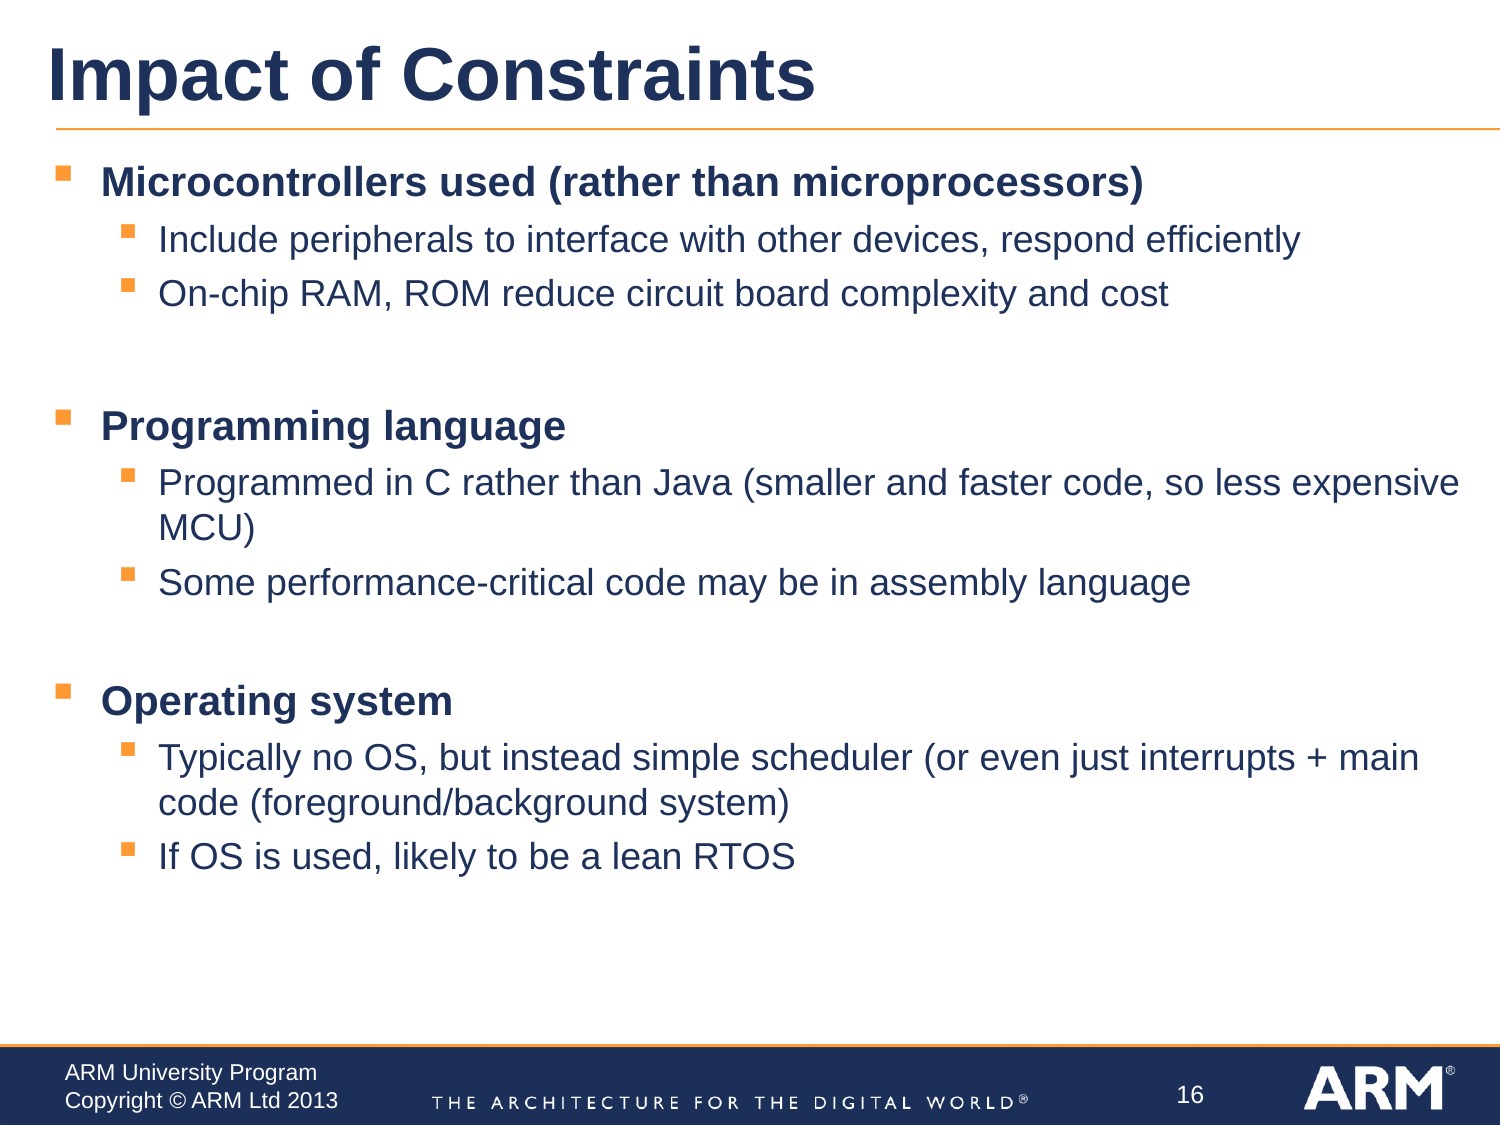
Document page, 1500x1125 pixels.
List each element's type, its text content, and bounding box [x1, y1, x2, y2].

picture [0, 1048, 1500, 1125]
list Microcontrollers used (rather than microprocessors) Include peripherals to interface with other devices, respond efficiently On-chip RAM, ROM reduce circuit board complexity and cost Programming language Programmed in C rather than Java (smaller and faster code, so less expensive MCU) Some performance-critical code may be in assembly language Operating system Typically no OS, but instead simple scheduler (or even just interrupts + main code (foreground/background system) If OS is used, likely to be a lean RTOS [38, 148, 1500, 1039]
title Impact of Constraints [34, 1, 1500, 141]
